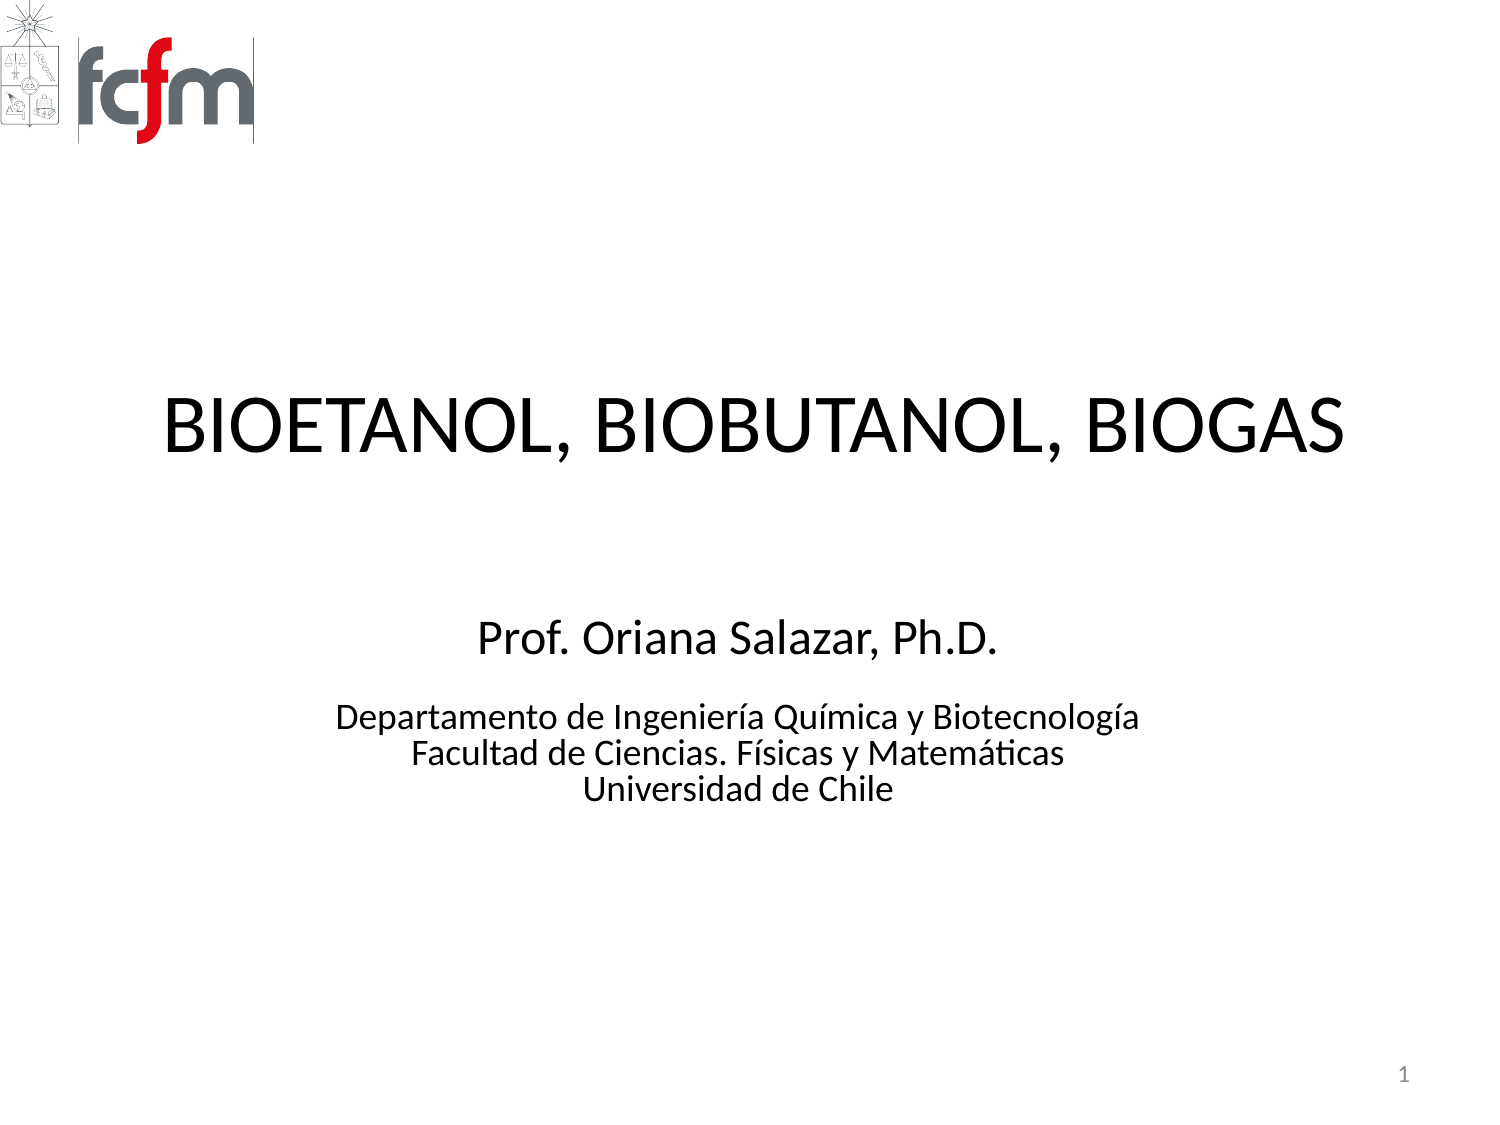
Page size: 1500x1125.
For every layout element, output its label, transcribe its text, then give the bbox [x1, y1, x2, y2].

text_box Prof. Oriana Salazar, Ph.D. Departamento de Ingeniería Química y Biotecnología Facultad de Ciencias. Físicas y Matemáticas Universidad de Chile [58, 609, 1418, 816]
title BIOETANOL, BIOBUTANOL, BIOGAS [117, 316, 1393, 523]
text_box 1 [1074, 1042, 1425, 1103]
picture [0, 0, 258, 146]
